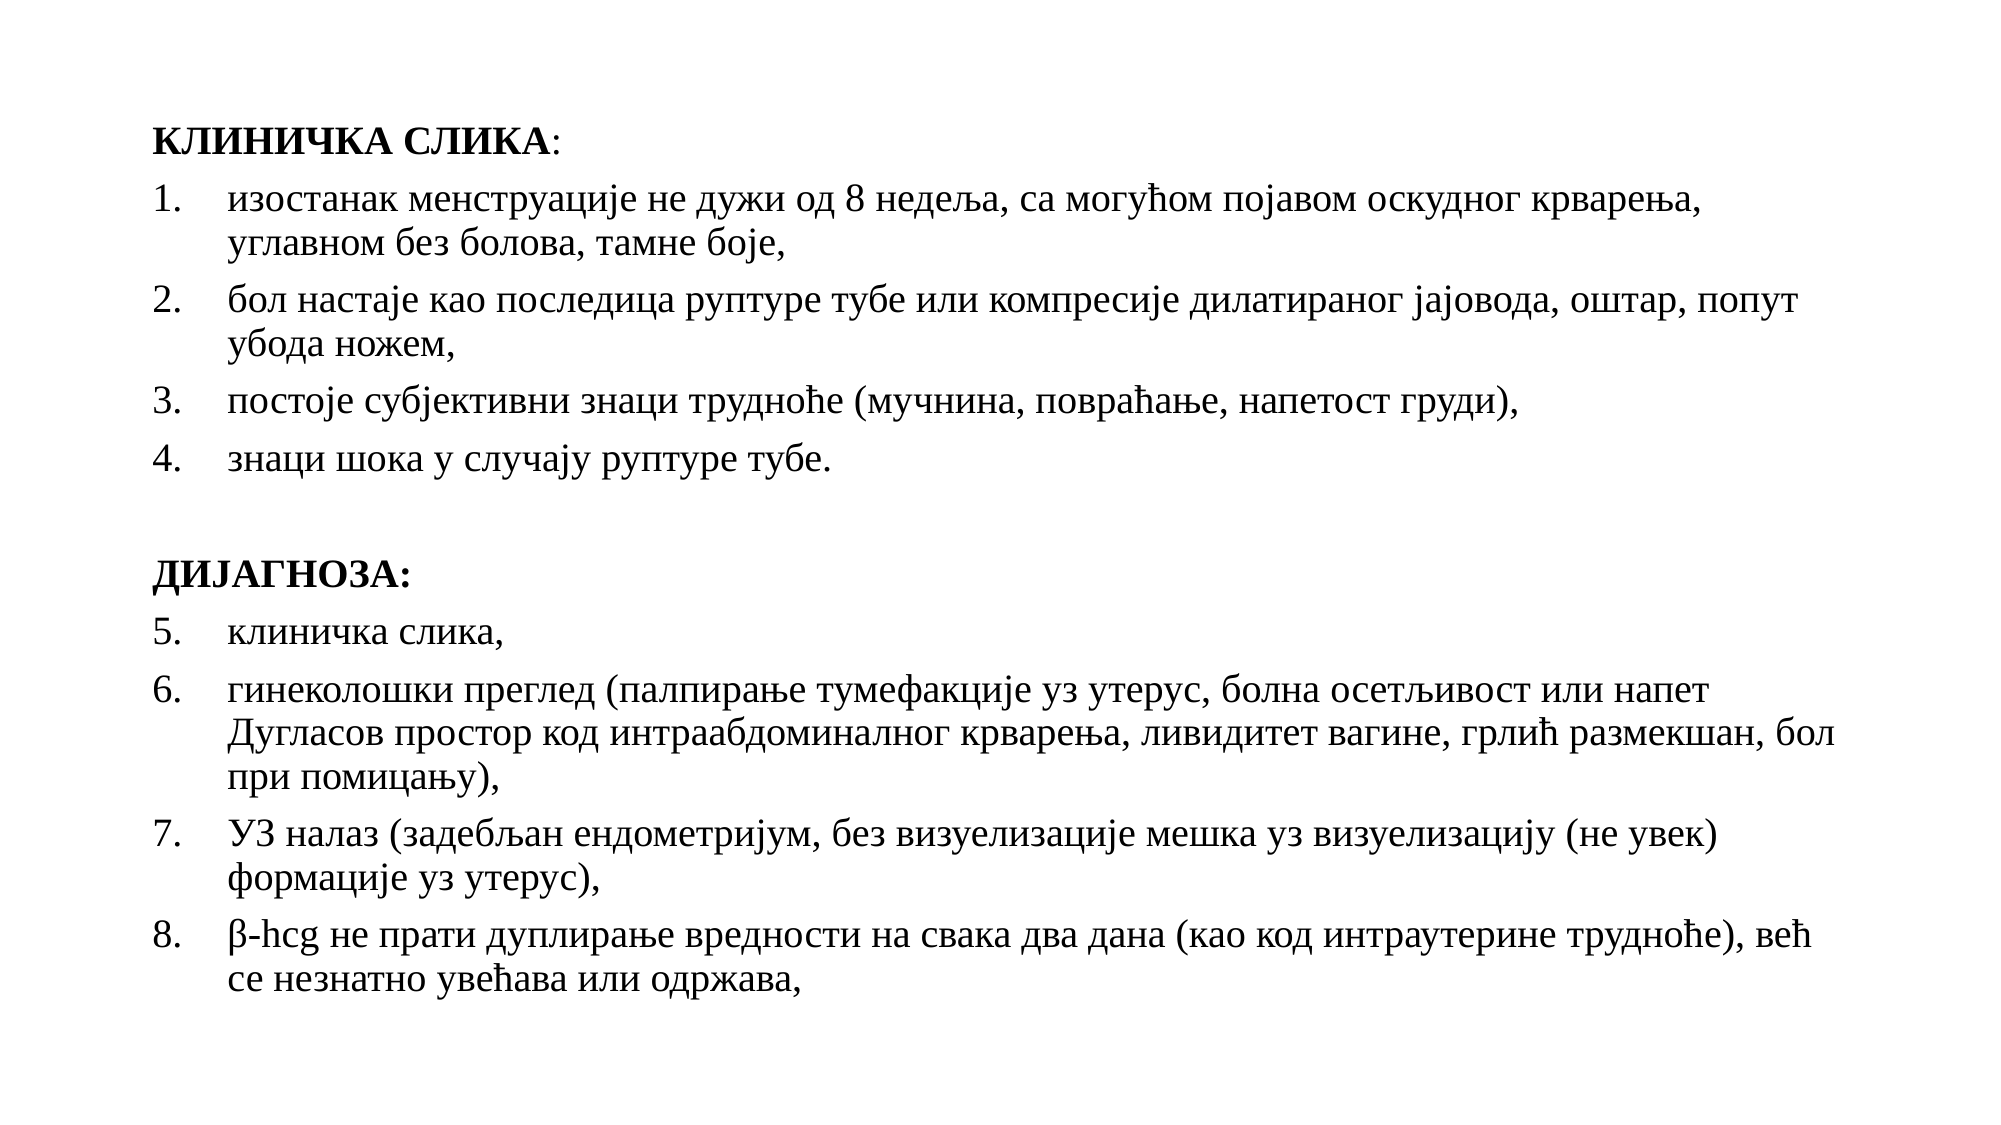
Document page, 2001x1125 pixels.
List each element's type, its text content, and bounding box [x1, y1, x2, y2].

list КЛИНИЧКА СЛИКА: изостанак менструације не дужи од 8 недеља, са могућом појавом оскудног крварења, углавном без болова, тамне боје, бол настаје као последица руптуре тубе или компресије дилатираног јајовода, оштар, попут убода ножем, постоје субјективни знаци трудноће (мучнина, повраћање, напетост груди), знаци шока у случају руптуре тубе. ДИЈАГНОЗА: клиничка слика, гинеколошки преглед (палпирање тумефакције уз утерус, болна осетљивост или напет Дугласов простор код интраабдоминалног крварења, ливидитет вагине, грлић размекшан, бол при помицању), УЗ налаз (задебљан ендометријум, без визуелизације мешка уз визуелизацију (не увек) формације уз утерус), β-hcg не прати дуплирање вредности на свака два дана (као код интраутерине трудноће), већ се незнатно увећава или одржава, [137, 111, 1863, 1014]
